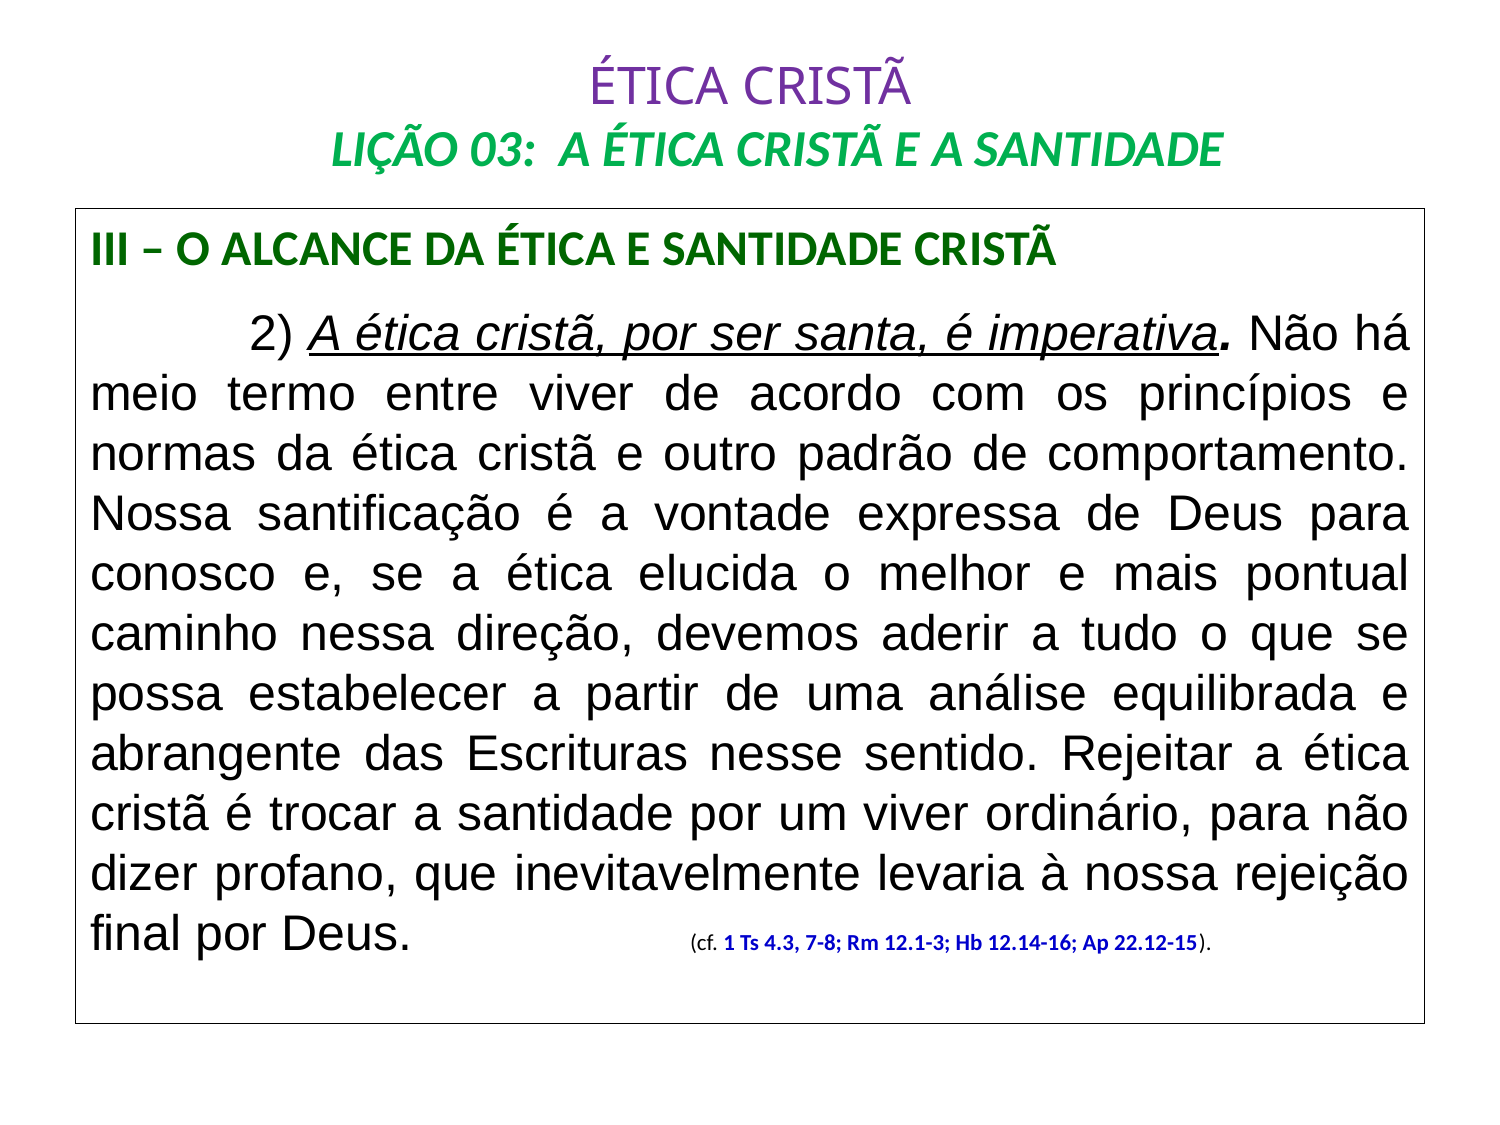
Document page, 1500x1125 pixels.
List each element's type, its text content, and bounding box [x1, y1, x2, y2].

list III – O ALCANCE DA ÉTICA E SANTIDADE CRISTÃ 2) A ética cristã, por ser santa, é imperativa. Não há meio termo entre viver de acordo com os princípios e normas da ética cristã e outro padrão de comportamento. Nossa santificação é a vontade expressa de Deus para conosco e, se a ética elucida o melhor e mais pontual caminho nessa direção, devemos aderir a tudo o que se possa estabelecer a partir de uma análise equilibrada e abrangente das Escrituras nesse sentido. Rejeitar a ética cristã é trocar a santidade por um viver ordinário, para não dizer profano, que inevitavelmente levaria à nossa rejeição final por Deus. (cf. 1 Ts 4.3, 7-8; Rm 12.1-3; Hb 12.14-16; Ap 22.12-15). [75, 208, 1425, 1024]
title ÉTICA CRISTÃ LIÇÃO 03: A ÉTICA CRISTÃ E A SANTIDADE [75, 45, 1425, 185]
